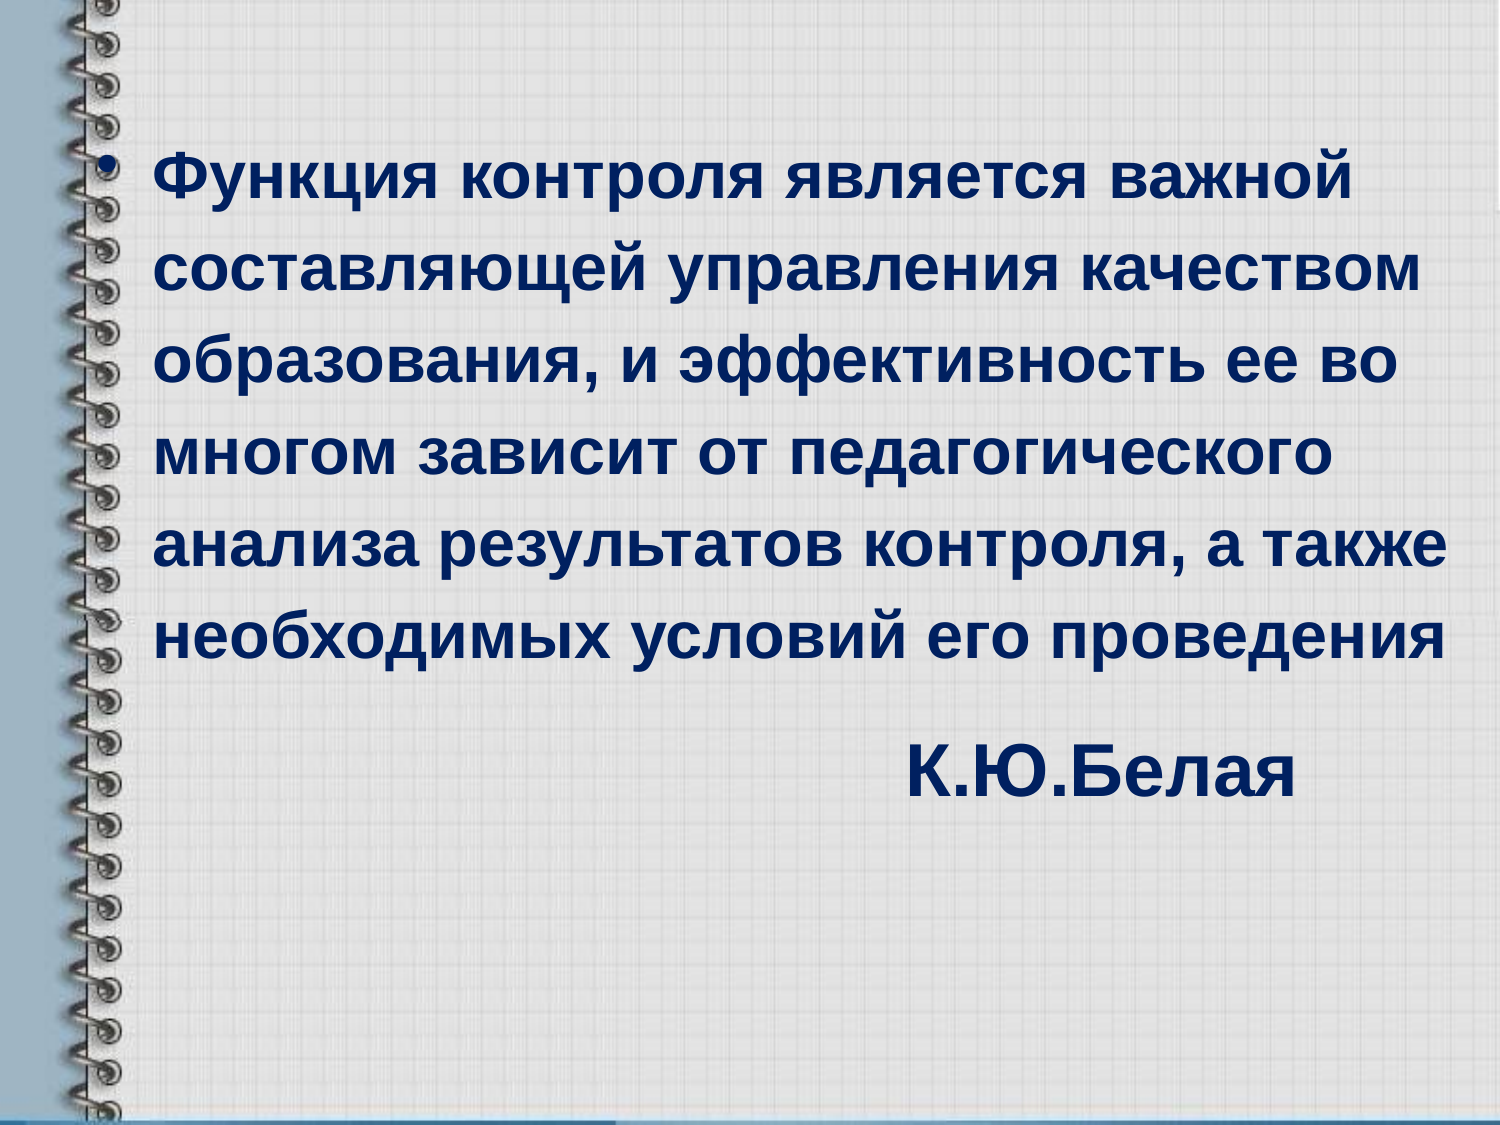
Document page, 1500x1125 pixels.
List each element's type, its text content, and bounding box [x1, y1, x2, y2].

list Функция контроля является важной составляющей управления качеством образования, и эффективность ее во многом зависит от педагогического анализа результатов контроля, а также необходимых условий его проведения К.Ю.Белая [62, 112, 1500, 1125]
picture [0, 0, 1500, 1125]
